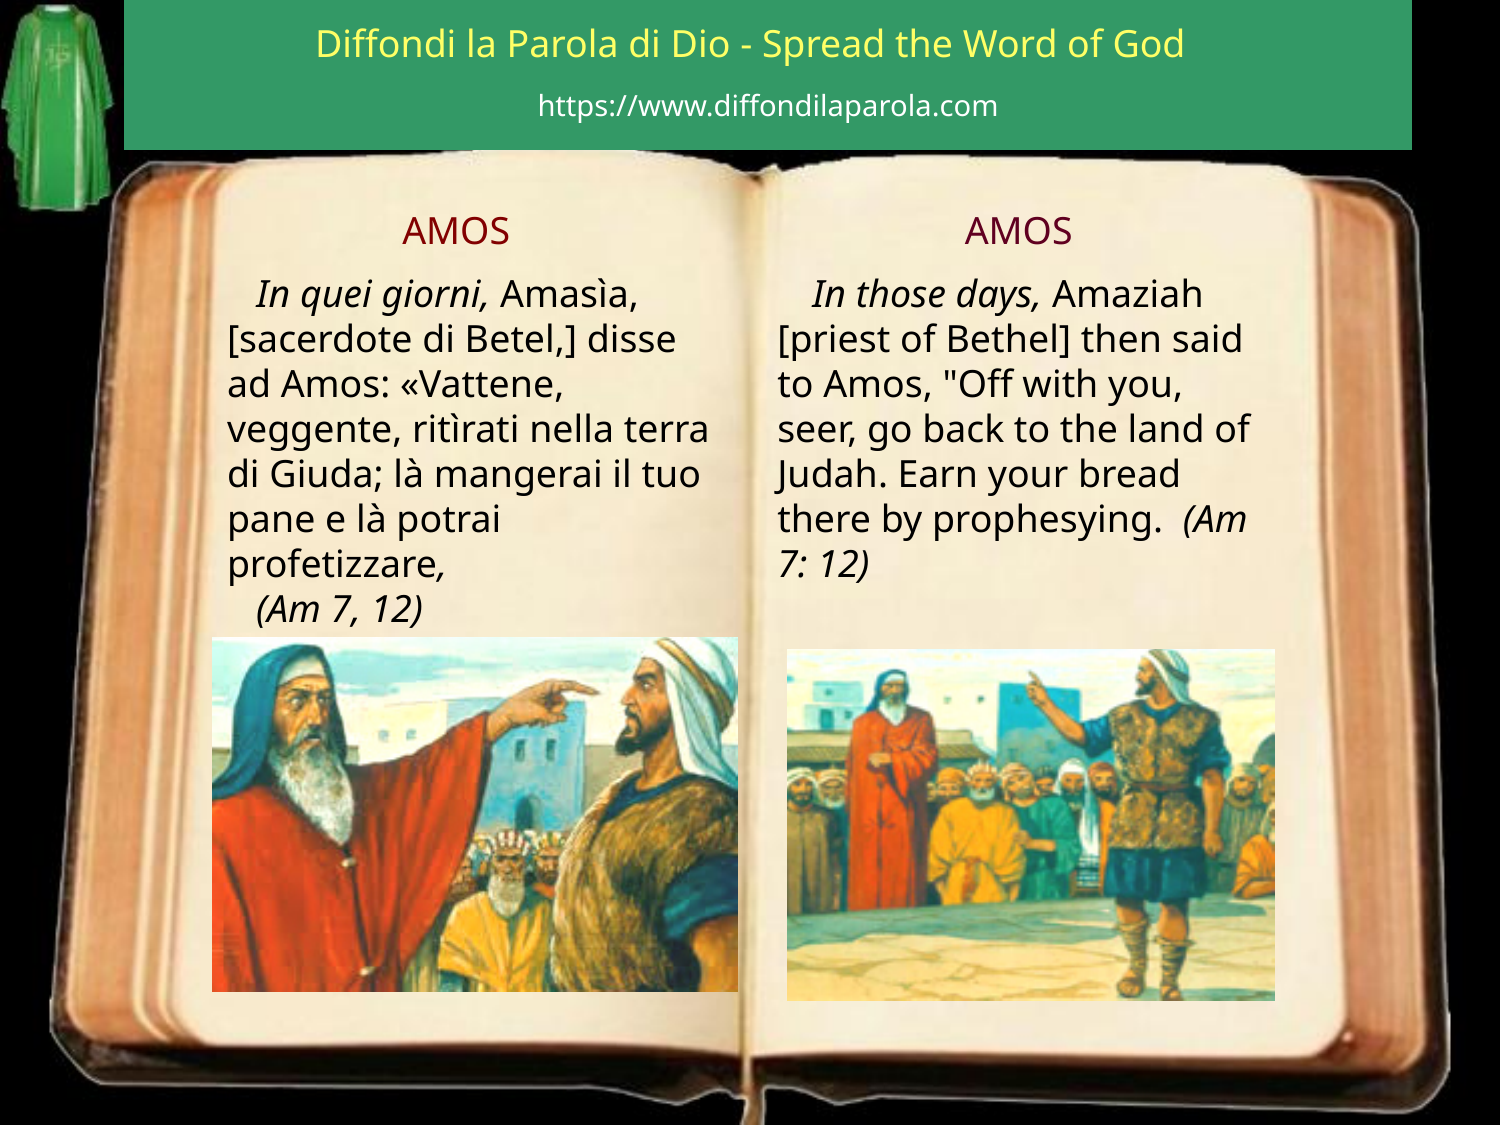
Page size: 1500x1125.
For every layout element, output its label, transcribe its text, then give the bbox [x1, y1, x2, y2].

text_box AMOS [762, 199, 1275, 260]
text_box AMOS [174, 199, 738, 260]
text_box Diffondi la Parola di Dio - Spread the Word of God https://www.diffondilaparola.com [124, 0, 1412, 150]
text_box In those days, Amaziah [priest of Bethel] then said to Amos, "Off with you, seer, go back to the land of Judah. Earn your bread there by prophesying. (Am 7: 12) [762, 262, 1288, 593]
text_box In quei giorni, Amasìa, [sacerdote di Betel,] disse ad Amos: «Vattene, veggente, ritìrati nella terra di Giuda; là mangerai il tuo pane e là potrai profetizzare, (Am 7, 12) [212, 262, 738, 637]
picture [0, 0, 1500, 1125]
